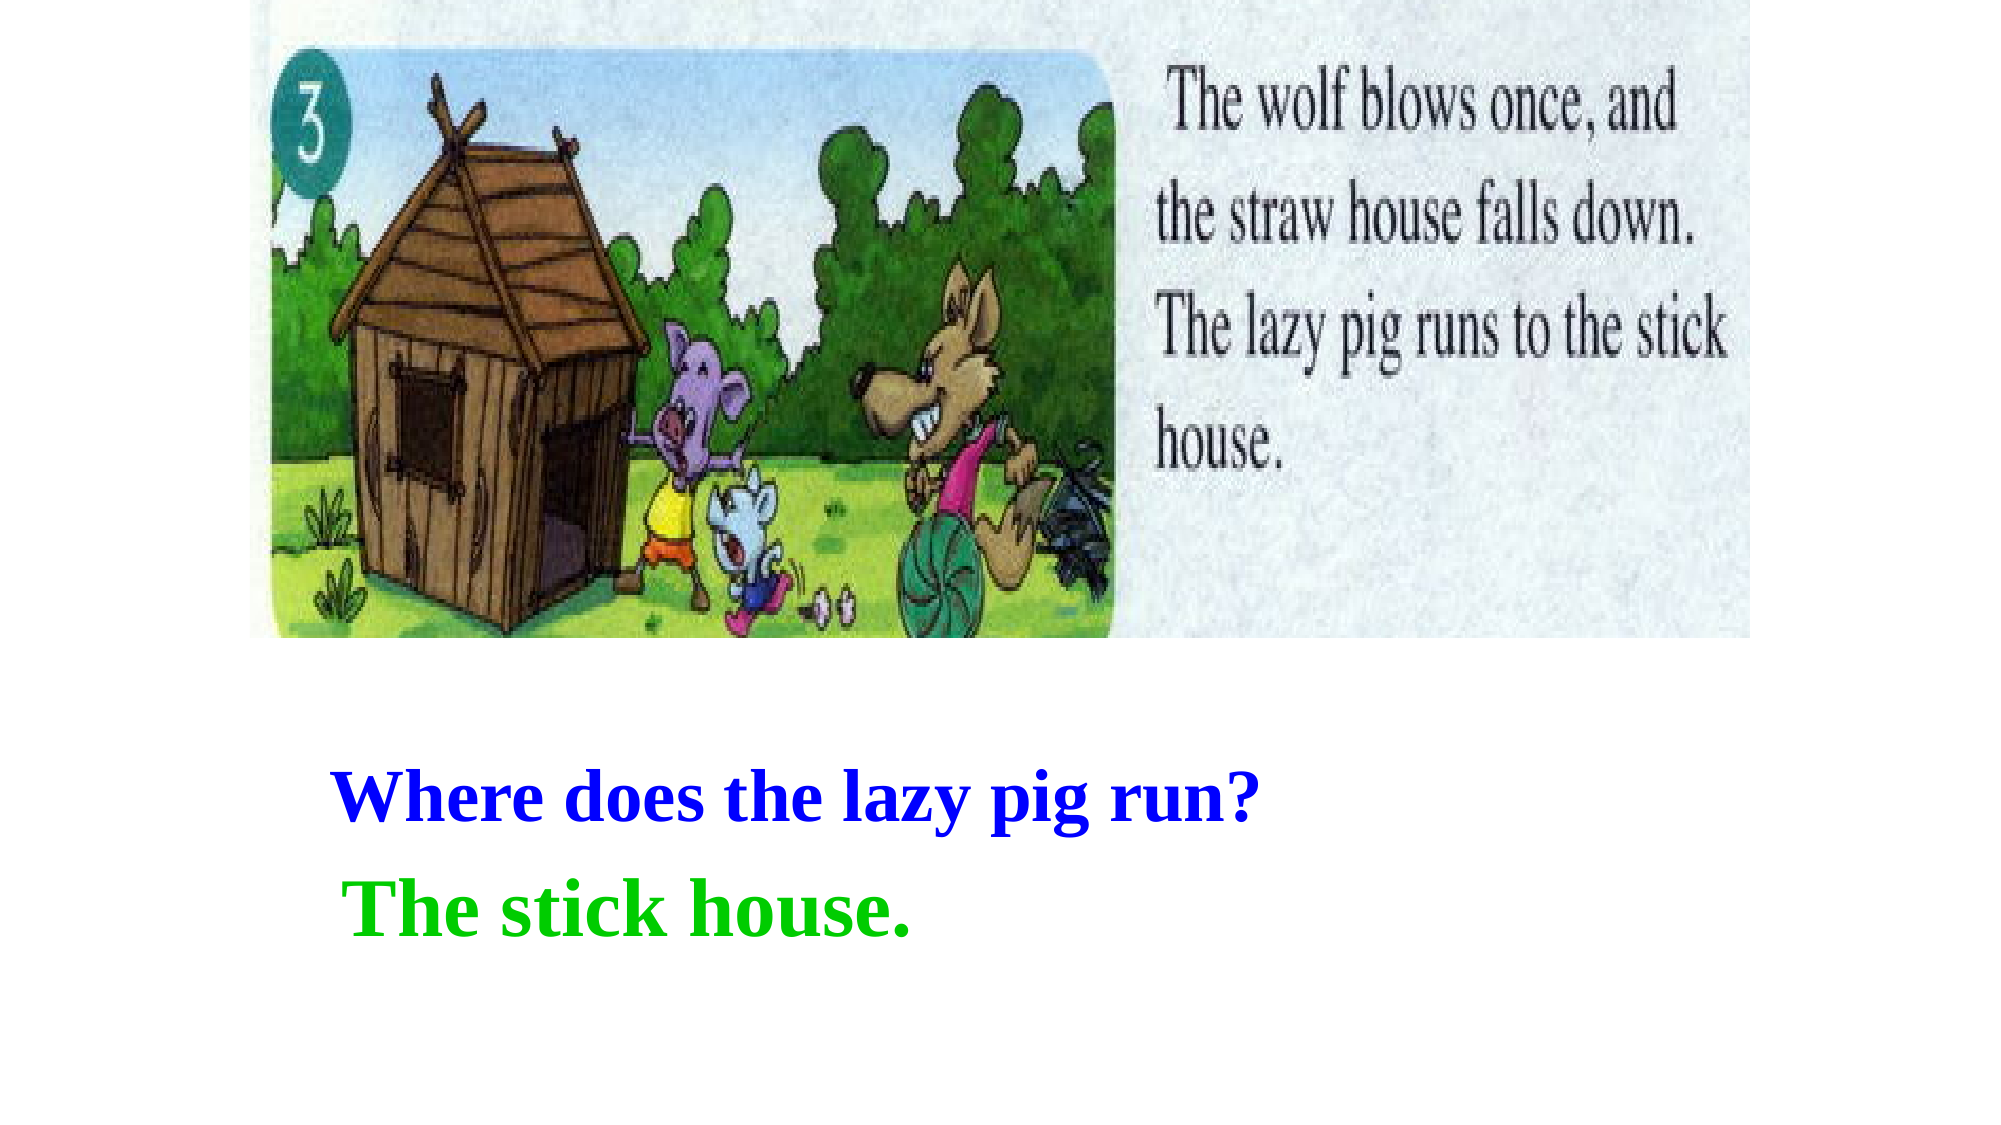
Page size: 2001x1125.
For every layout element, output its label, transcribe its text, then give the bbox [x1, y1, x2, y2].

text_box The stick house. [326, 846, 942, 1006]
text_box Where does the lazy pig run? [315, 739, 1697, 890]
picture [249, 0, 1750, 638]
